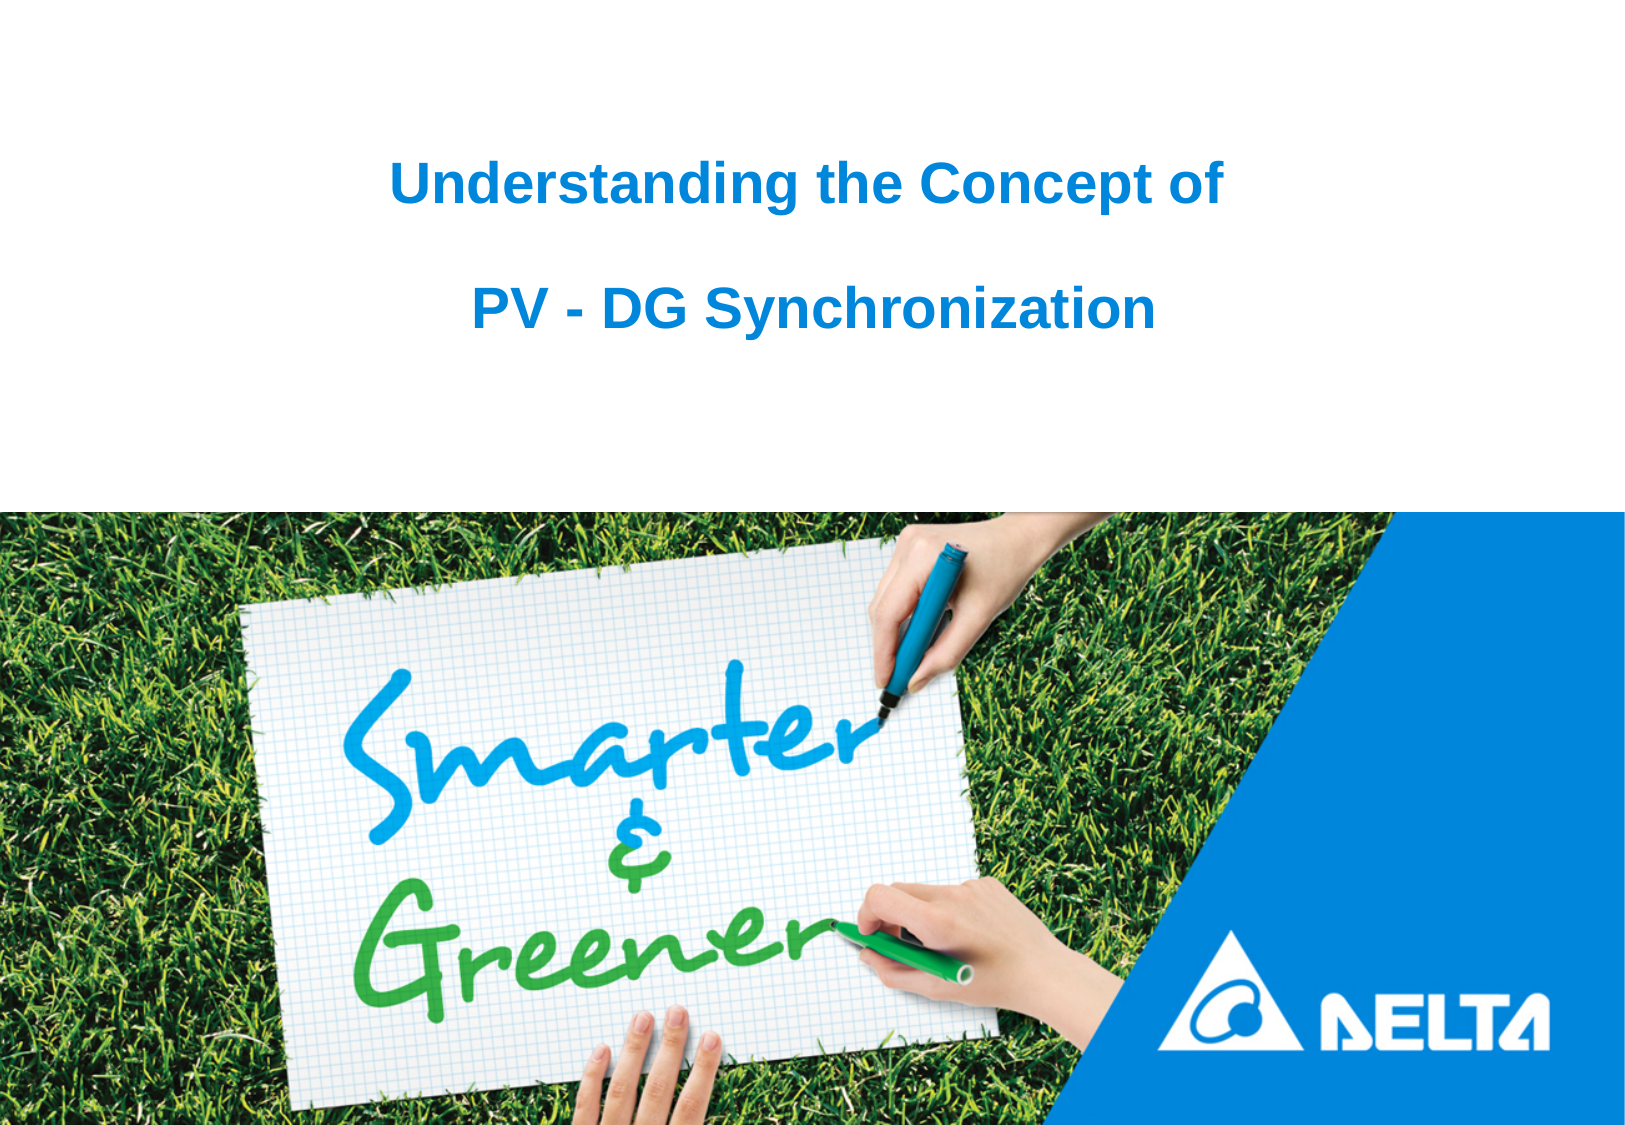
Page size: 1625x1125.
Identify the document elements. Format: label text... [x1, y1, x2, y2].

picture [0, 512, 1625, 1125]
title Understanding the Concept of PV - DG Synchronization [112, 137, 1518, 259]
